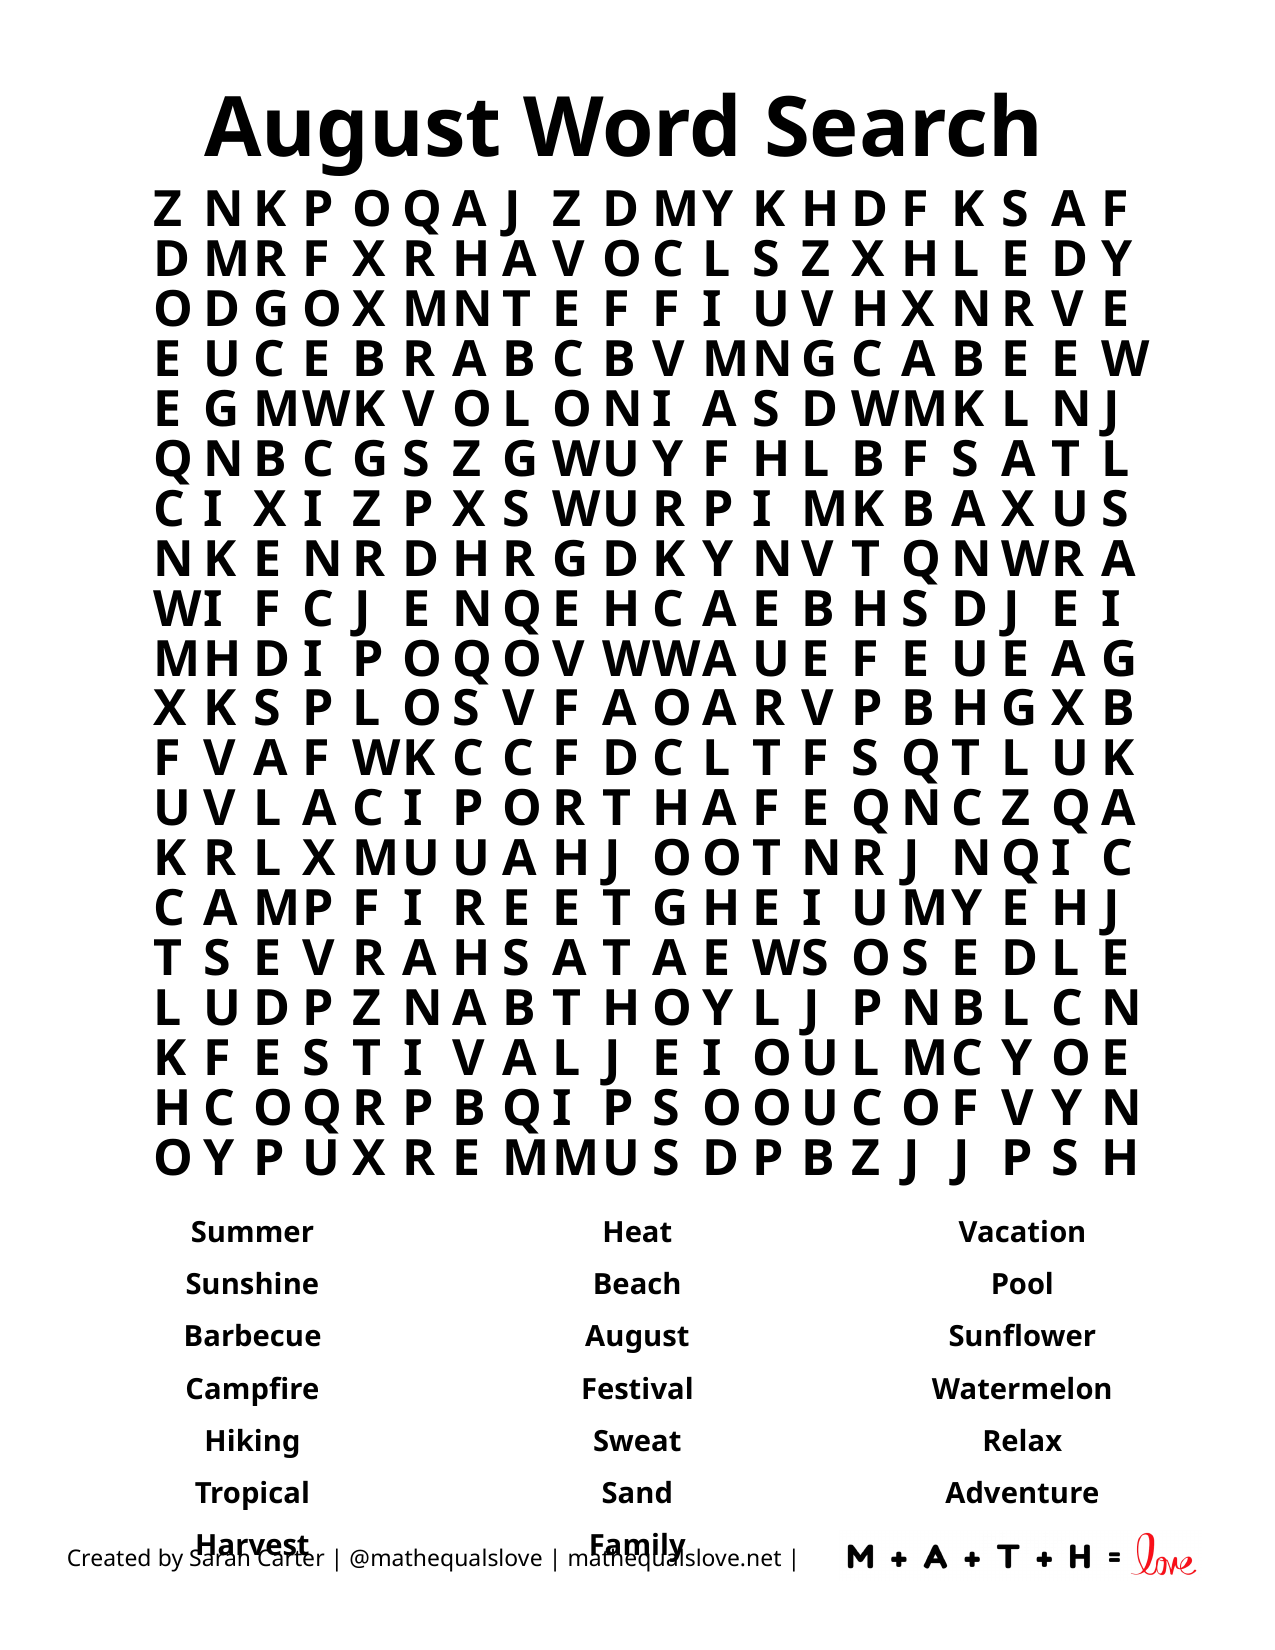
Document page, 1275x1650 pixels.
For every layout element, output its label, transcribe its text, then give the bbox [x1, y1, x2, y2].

picture [839, 1530, 1202, 1581]
text_box August Word Search [108, 65, 1162, 181]
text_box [59, 1204, 1215, 1538]
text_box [138, 181, 1137, 1180]
text_box Created by Sarah Carter | @mathequalslove | mathequalslove.net | [60, 1538, 1086, 1593]
